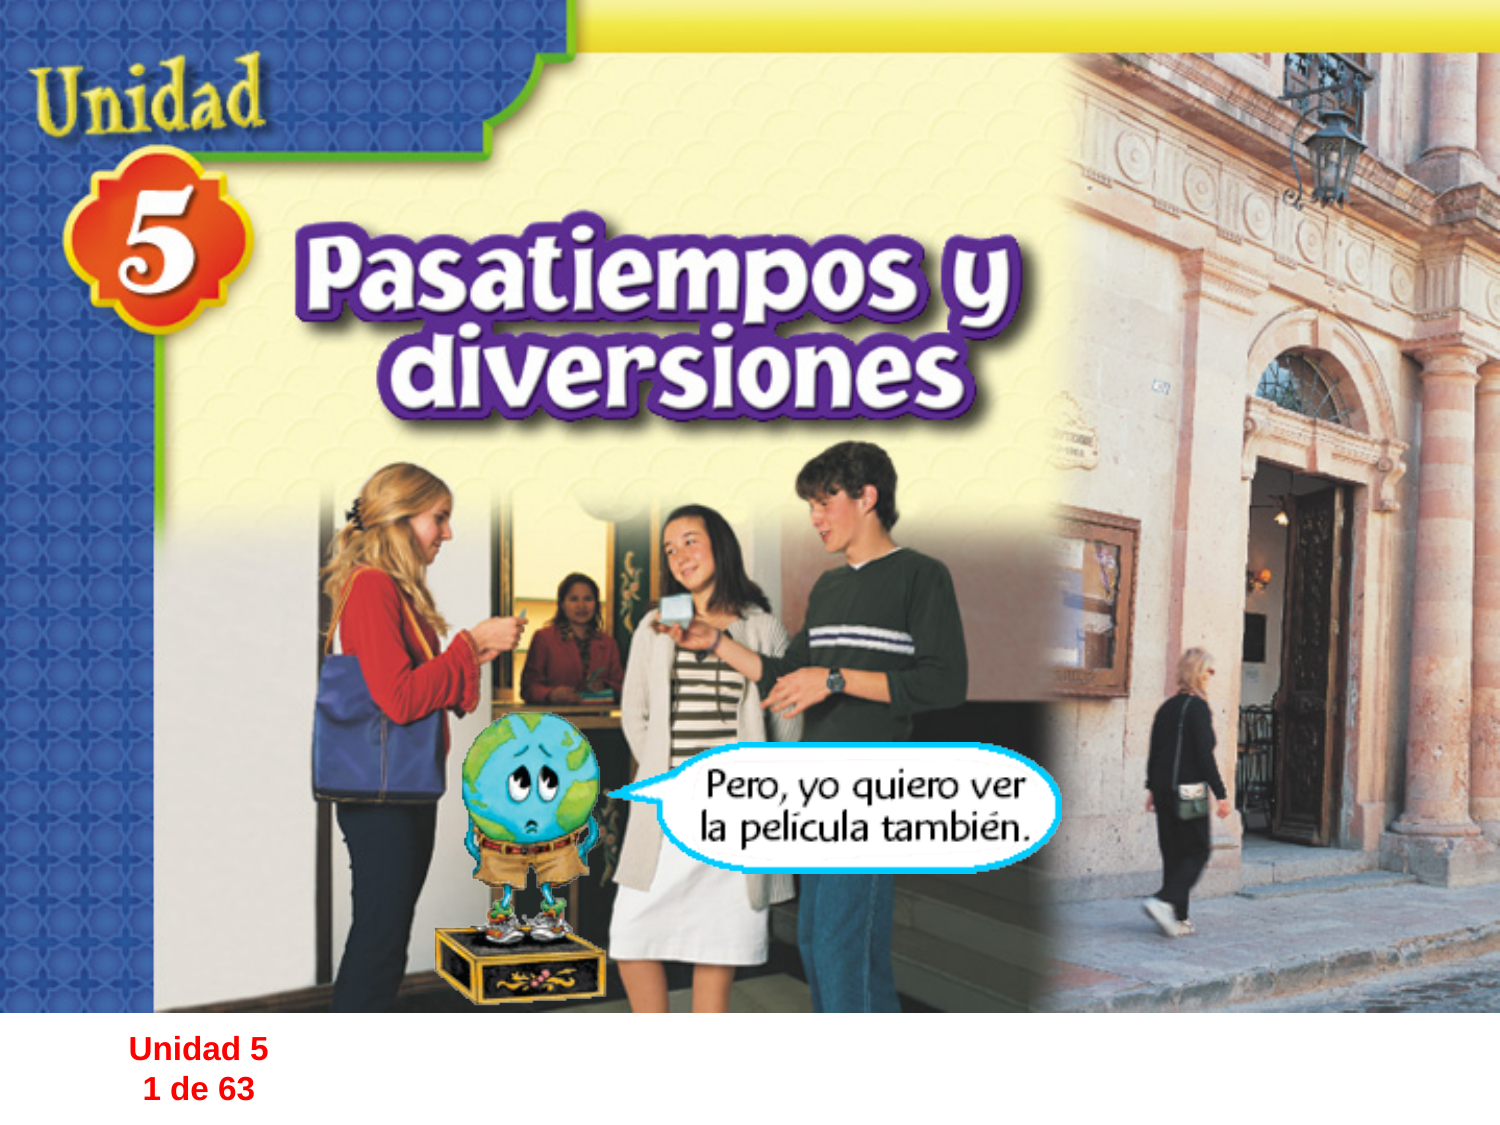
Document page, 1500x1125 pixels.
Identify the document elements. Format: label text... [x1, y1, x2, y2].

picture [0, 0, 1500, 1024]
text_box Unidad 5 1 de 63 [108, 1021, 290, 1115]
